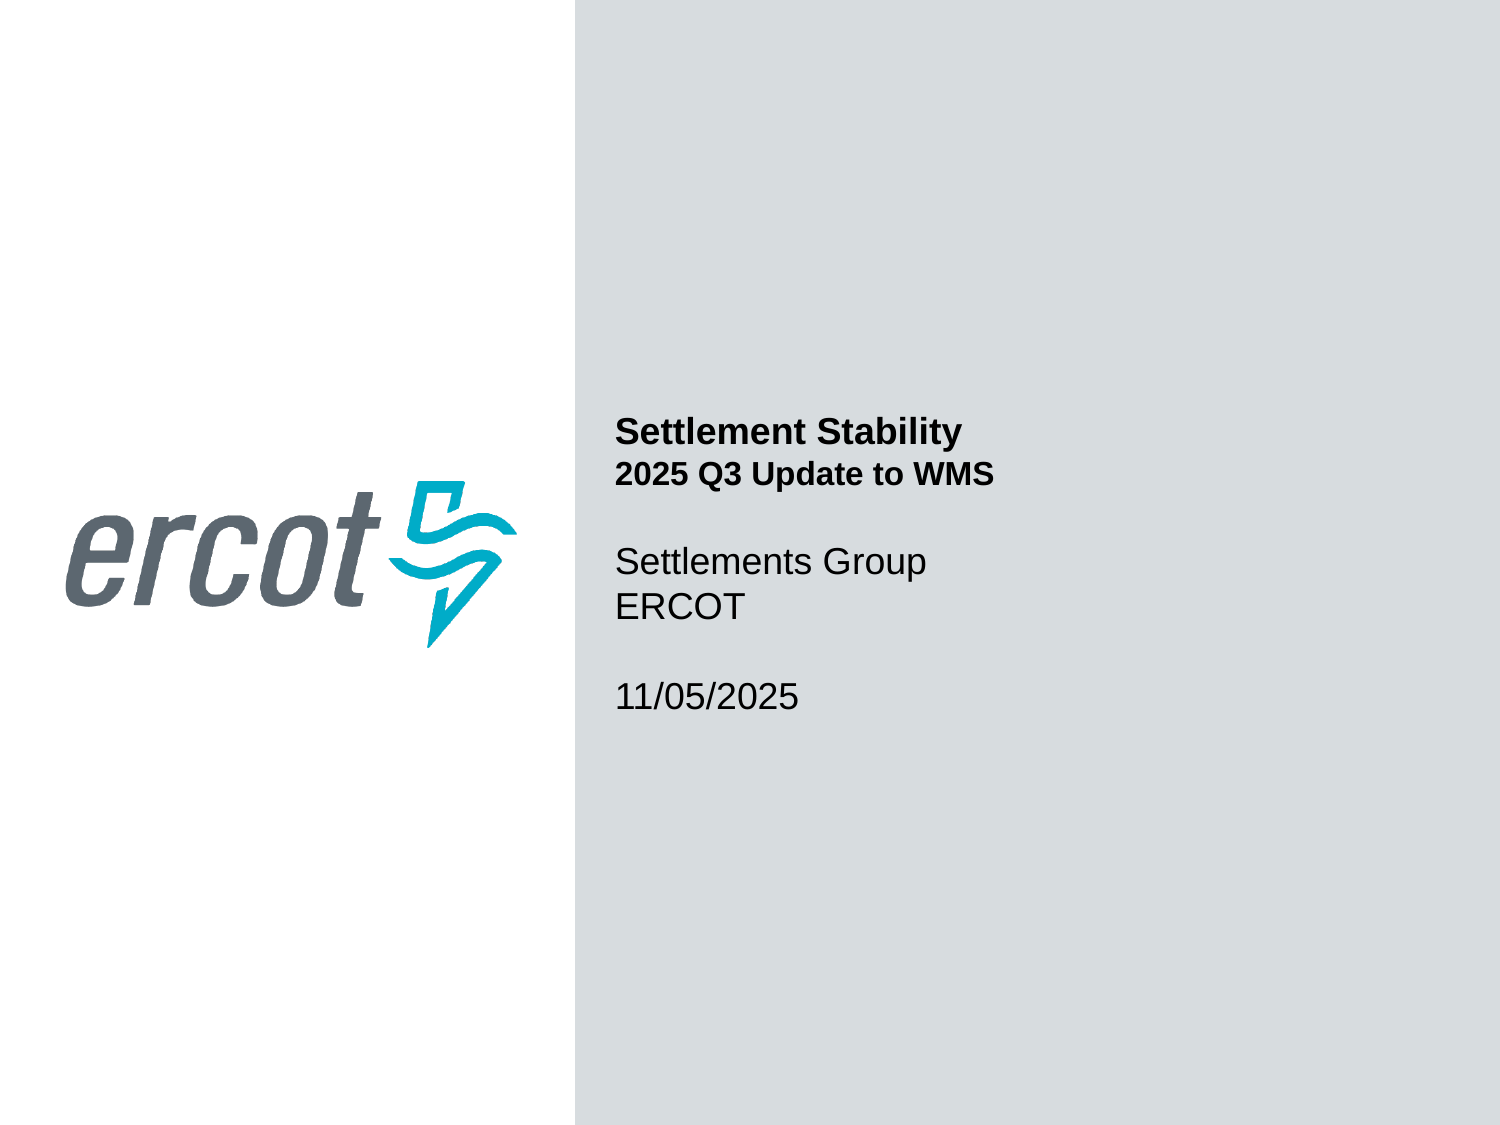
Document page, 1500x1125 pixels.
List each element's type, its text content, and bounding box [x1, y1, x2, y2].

text_box Settlement Stability 2025 Q3 Update to WMS Settlements Group ERCOT 11/05/2025 [599, 399, 1500, 725]
picture [56, 471, 525, 654]
